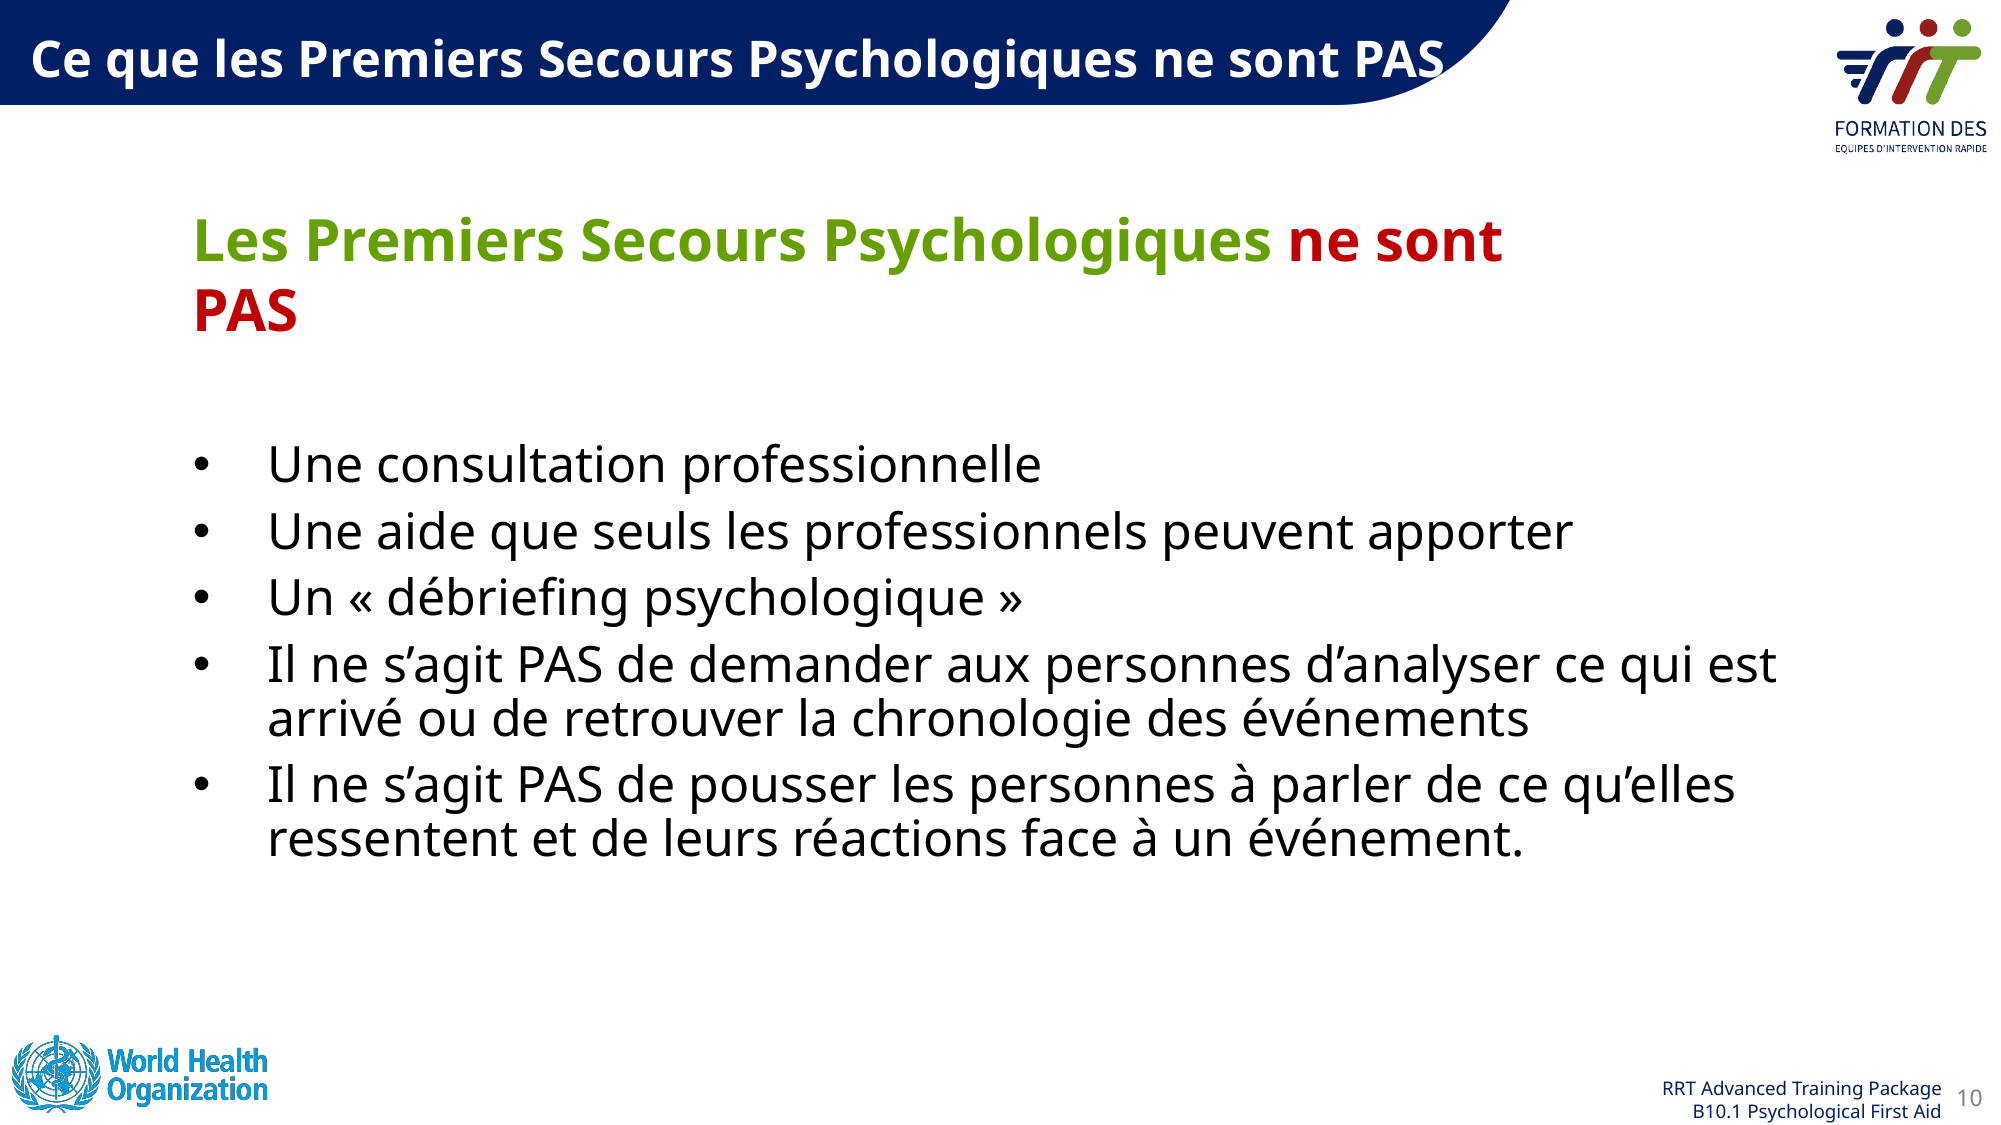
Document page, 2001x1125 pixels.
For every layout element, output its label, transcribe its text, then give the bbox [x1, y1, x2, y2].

text_box Ce que les Premiers Secours Psychologiques ne sont PAS [22, 8, 1490, 115]
picture [46, 1056, 54, 1062]
picture [50, 1108, 62, 1113]
picture [0, 0, 1533, 105]
picture [1835, 18, 1987, 154]
text_box Les Premiers Secours Psychologiques ne sont PAS [185, 196, 1541, 351]
picture [12, 1035, 54, 1068]
picture [40, 1062, 47, 1070]
picture [12, 1083, 48, 1113]
picture [30, 1083, 37, 1091]
list Une consultation professionnelle Une aide que seuls les professionnels peuvent apporter Un « débriefing psychologique » Il ne s’agit PAS de demander aux personnes d’analyser ce qui est arrivé ou de retrouver la chronologie des événements Il ne s’agit PAS de pousser les personnes à parler de ce qu’elles ressentent et de leurs réactions face à un événement. [184, 431, 1816, 886]
picture [71, 1053, 90, 1091]
picture [34, 1054, 43, 1078]
picture [59, 1035, 267, 1113]
picture [22, 1062, 26, 1077]
picture [36, 1088, 78, 1105]
picture [24, 1054, 36, 1087]
